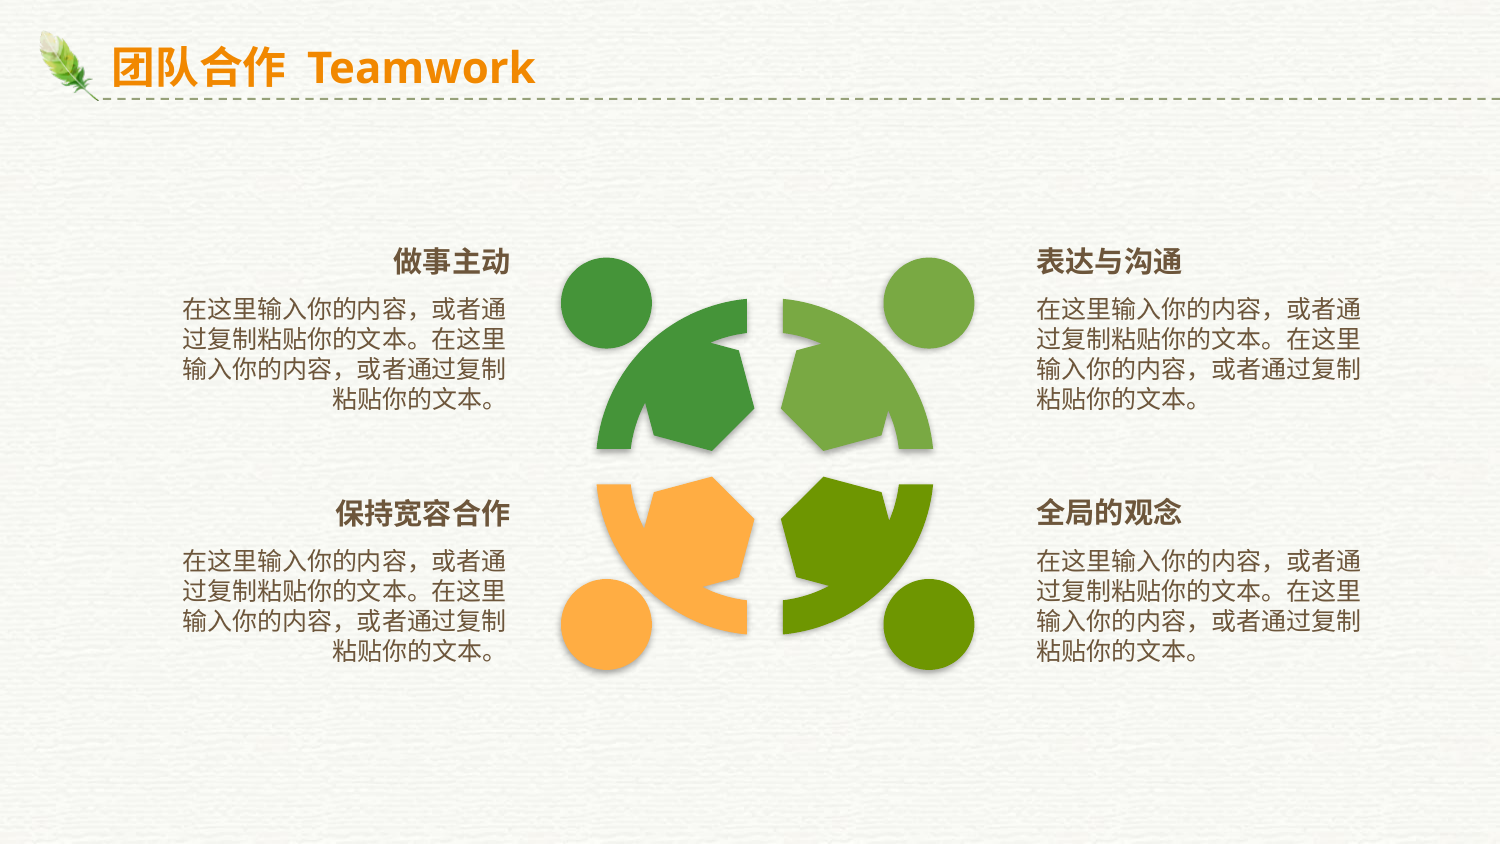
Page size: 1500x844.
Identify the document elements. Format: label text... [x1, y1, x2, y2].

text_box 在这里输入你的内容，或者通过复制粘贴你的文本。在这里输入你的内容，或者通过复制粘贴你的文本。 [1021, 286, 1401, 421]
text_box 团队合作 Teamwork [105, 32, 551, 98]
text_box 全局的观念 [1021, 487, 1404, 538]
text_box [780, 476, 975, 671]
picture [0, 0, 1500, 844]
text_box 做事主动 [143, 235, 526, 286]
text_box 保持宽容合作 [143, 487, 526, 538]
text_box 在这里输入你的内容，或者通过复制粘贴你的文本。在这里输入你的内容，或者通过复制粘贴你的文本。 [143, 286, 523, 421]
text_box 在这里输入你的内容，或者通过复制粘贴你的文本。在这里输入你的内容，或者通过复制粘贴你的文本。 [1021, 537, 1401, 673]
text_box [560, 476, 755, 671]
text_box 在这里输入你的内容，或者通过复制粘贴你的文本。在这里输入你的内容，或者通过复制粘贴你的文本。 [143, 537, 523, 673]
text_box 表达与沟通 [1021, 235, 1404, 286]
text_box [780, 257, 975, 452]
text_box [560, 257, 755, 452]
